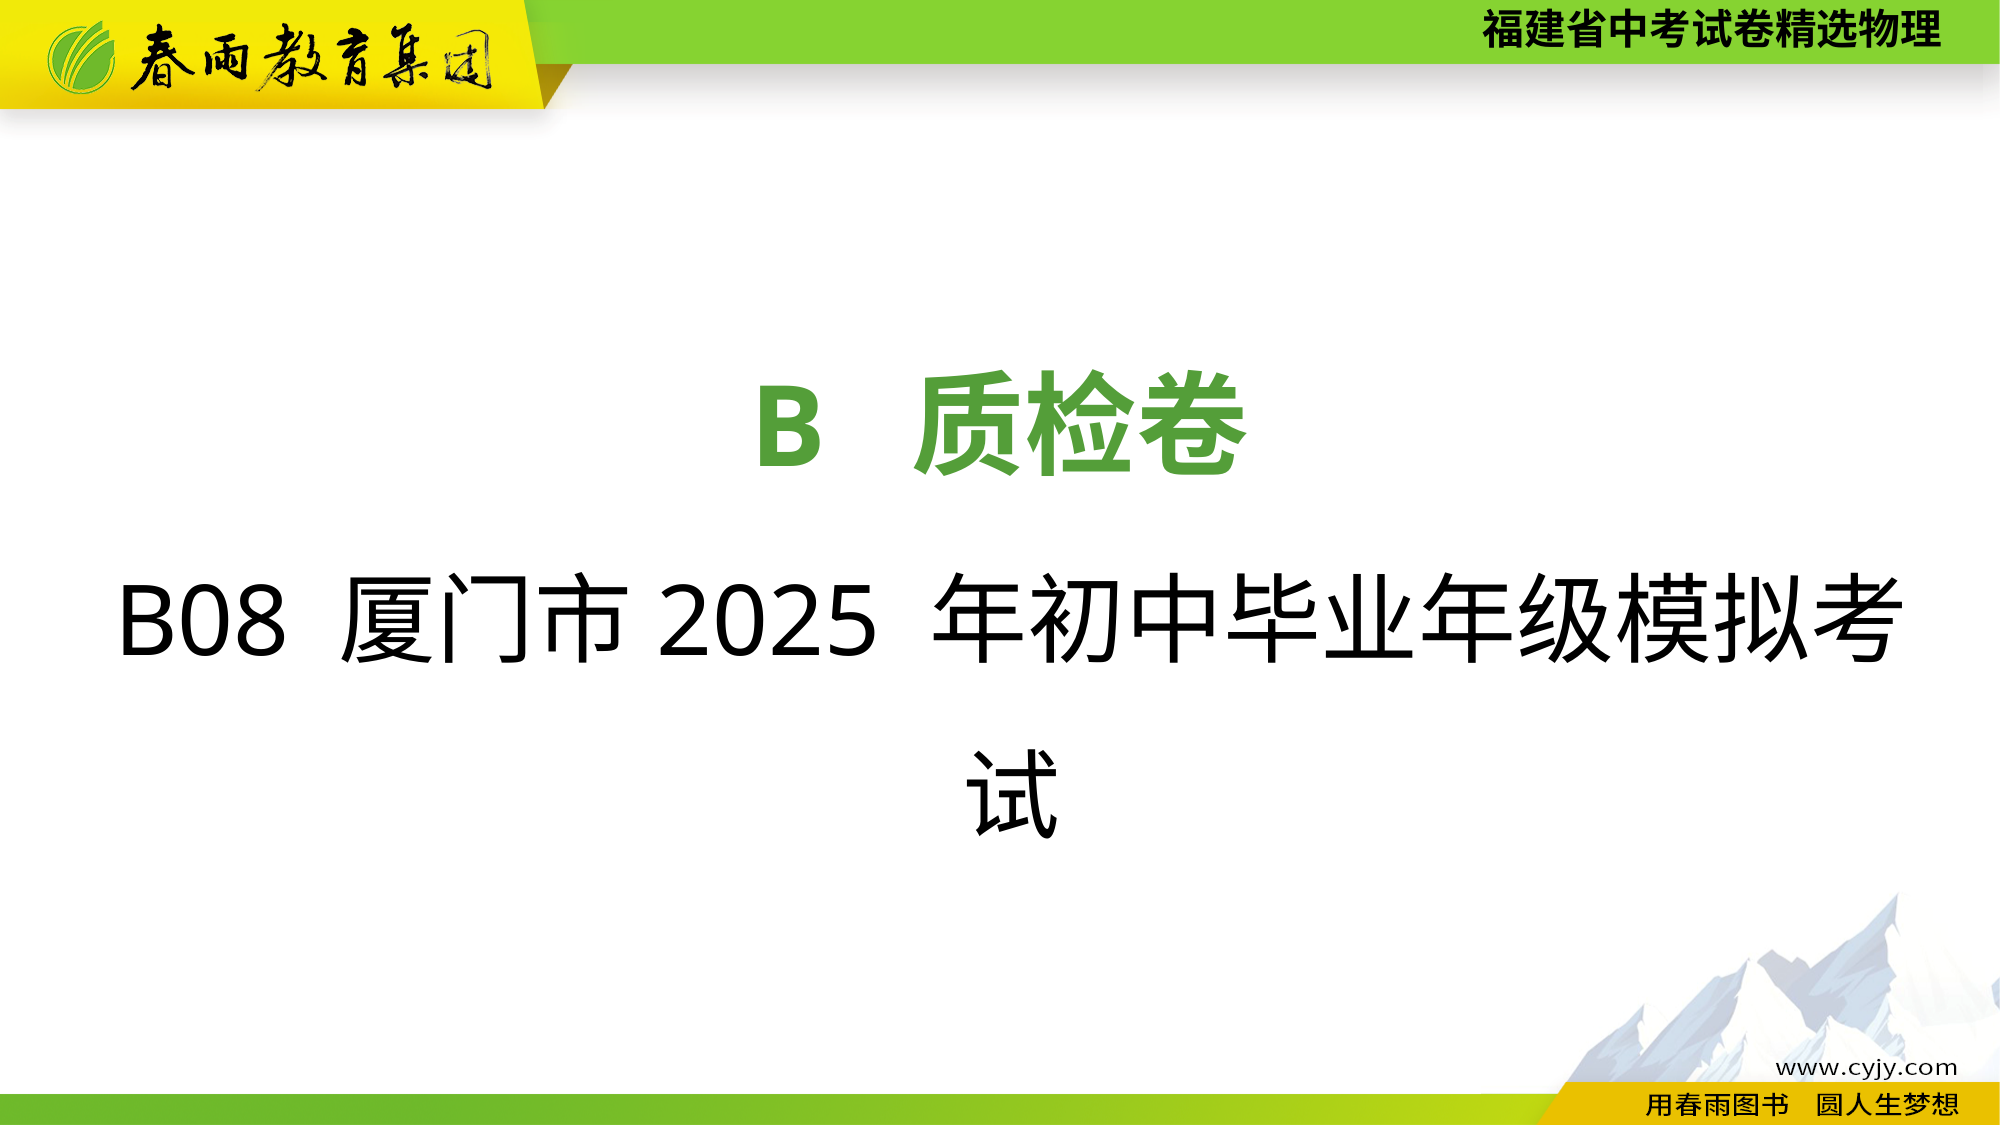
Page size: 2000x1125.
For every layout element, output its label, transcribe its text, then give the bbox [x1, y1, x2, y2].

text_box B08 厦门市2025 年初中毕业年级模拟考试 [54, 491, 1969, 859]
text_box B 质检卷 [54, 278, 1946, 491]
picture [0, 0, 2000, 1125]
